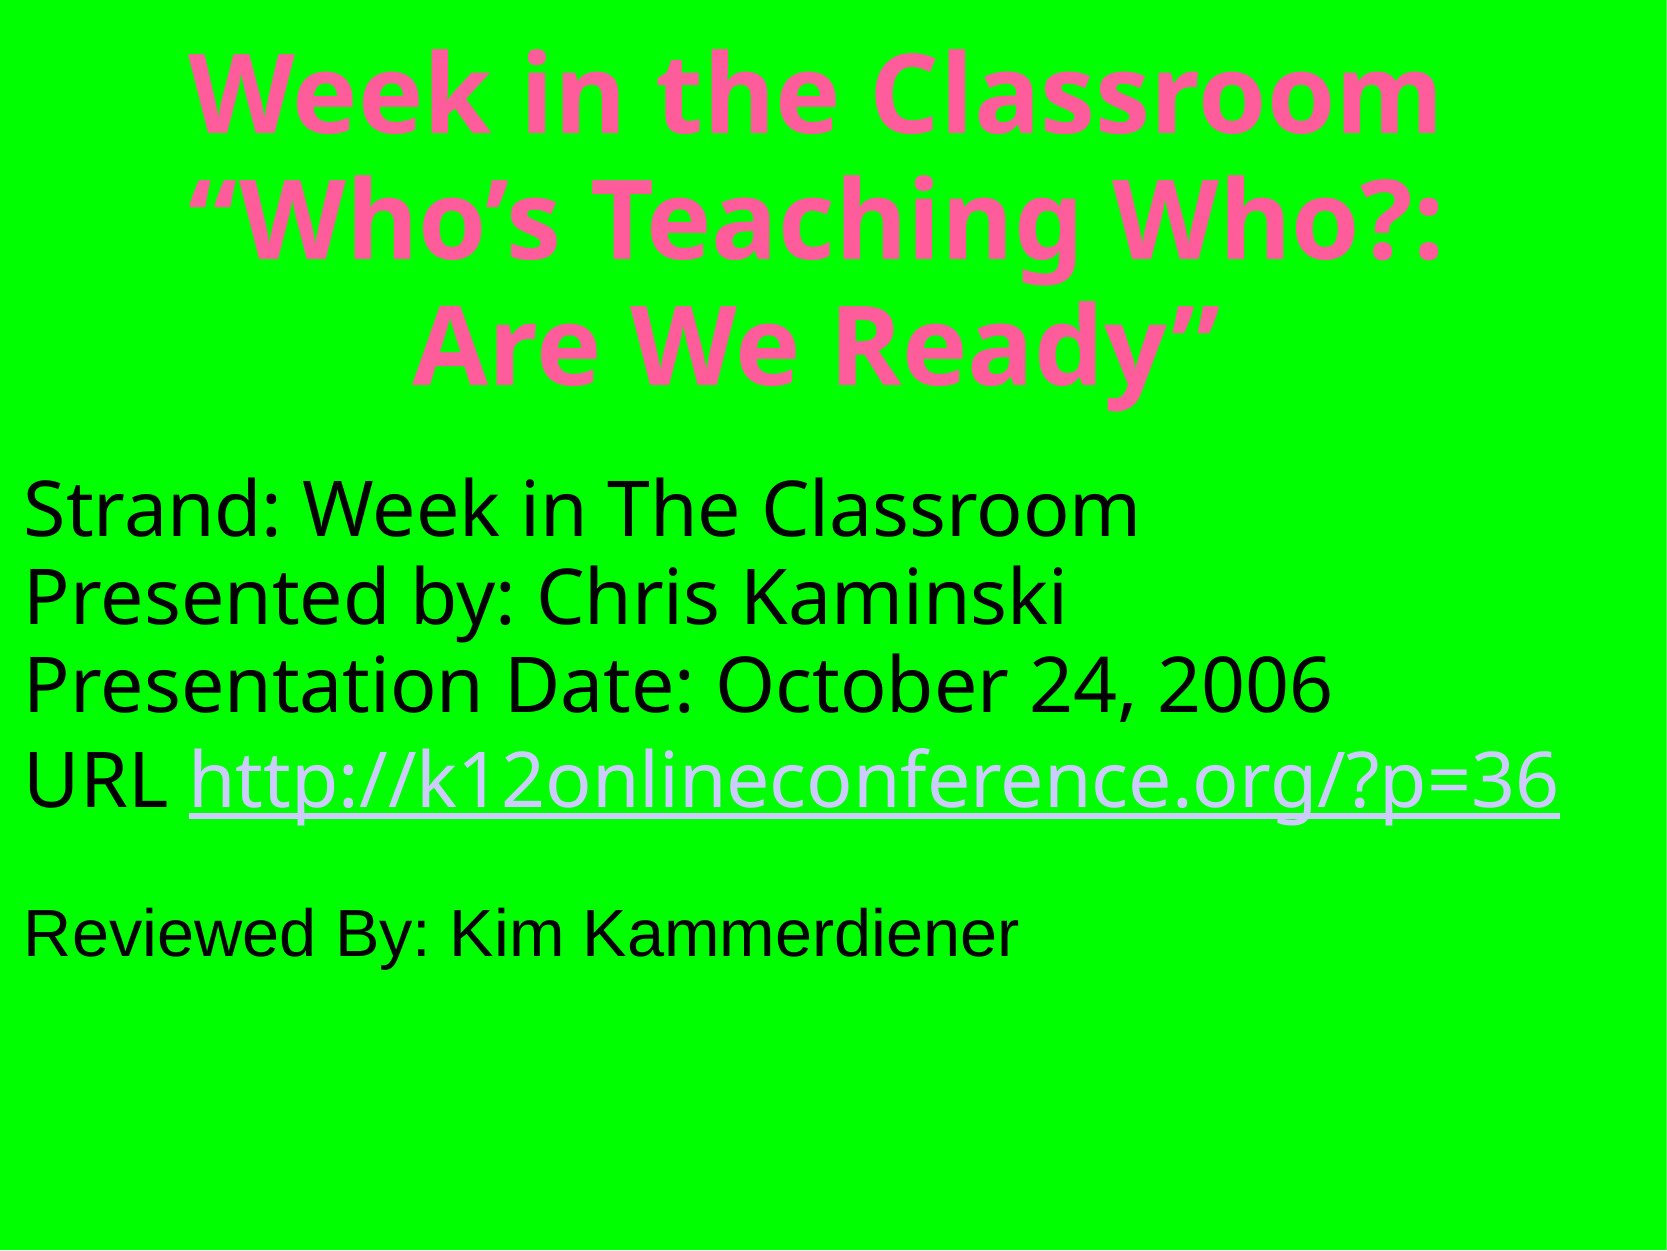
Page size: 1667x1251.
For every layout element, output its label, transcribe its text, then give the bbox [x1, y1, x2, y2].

subtitle Strand: Week in The Classroom Presented by: Chris Kaminski Presentation Date: October 24, 2006 URL http://k12onlineconference.org/?p=36 Reviewed By: Kim Kammerdiener [23, 466, 1569, 1250]
title Week in the Classroom “Who’s Teaching Who?: Are We Ready” [123, 33, 1510, 466]
